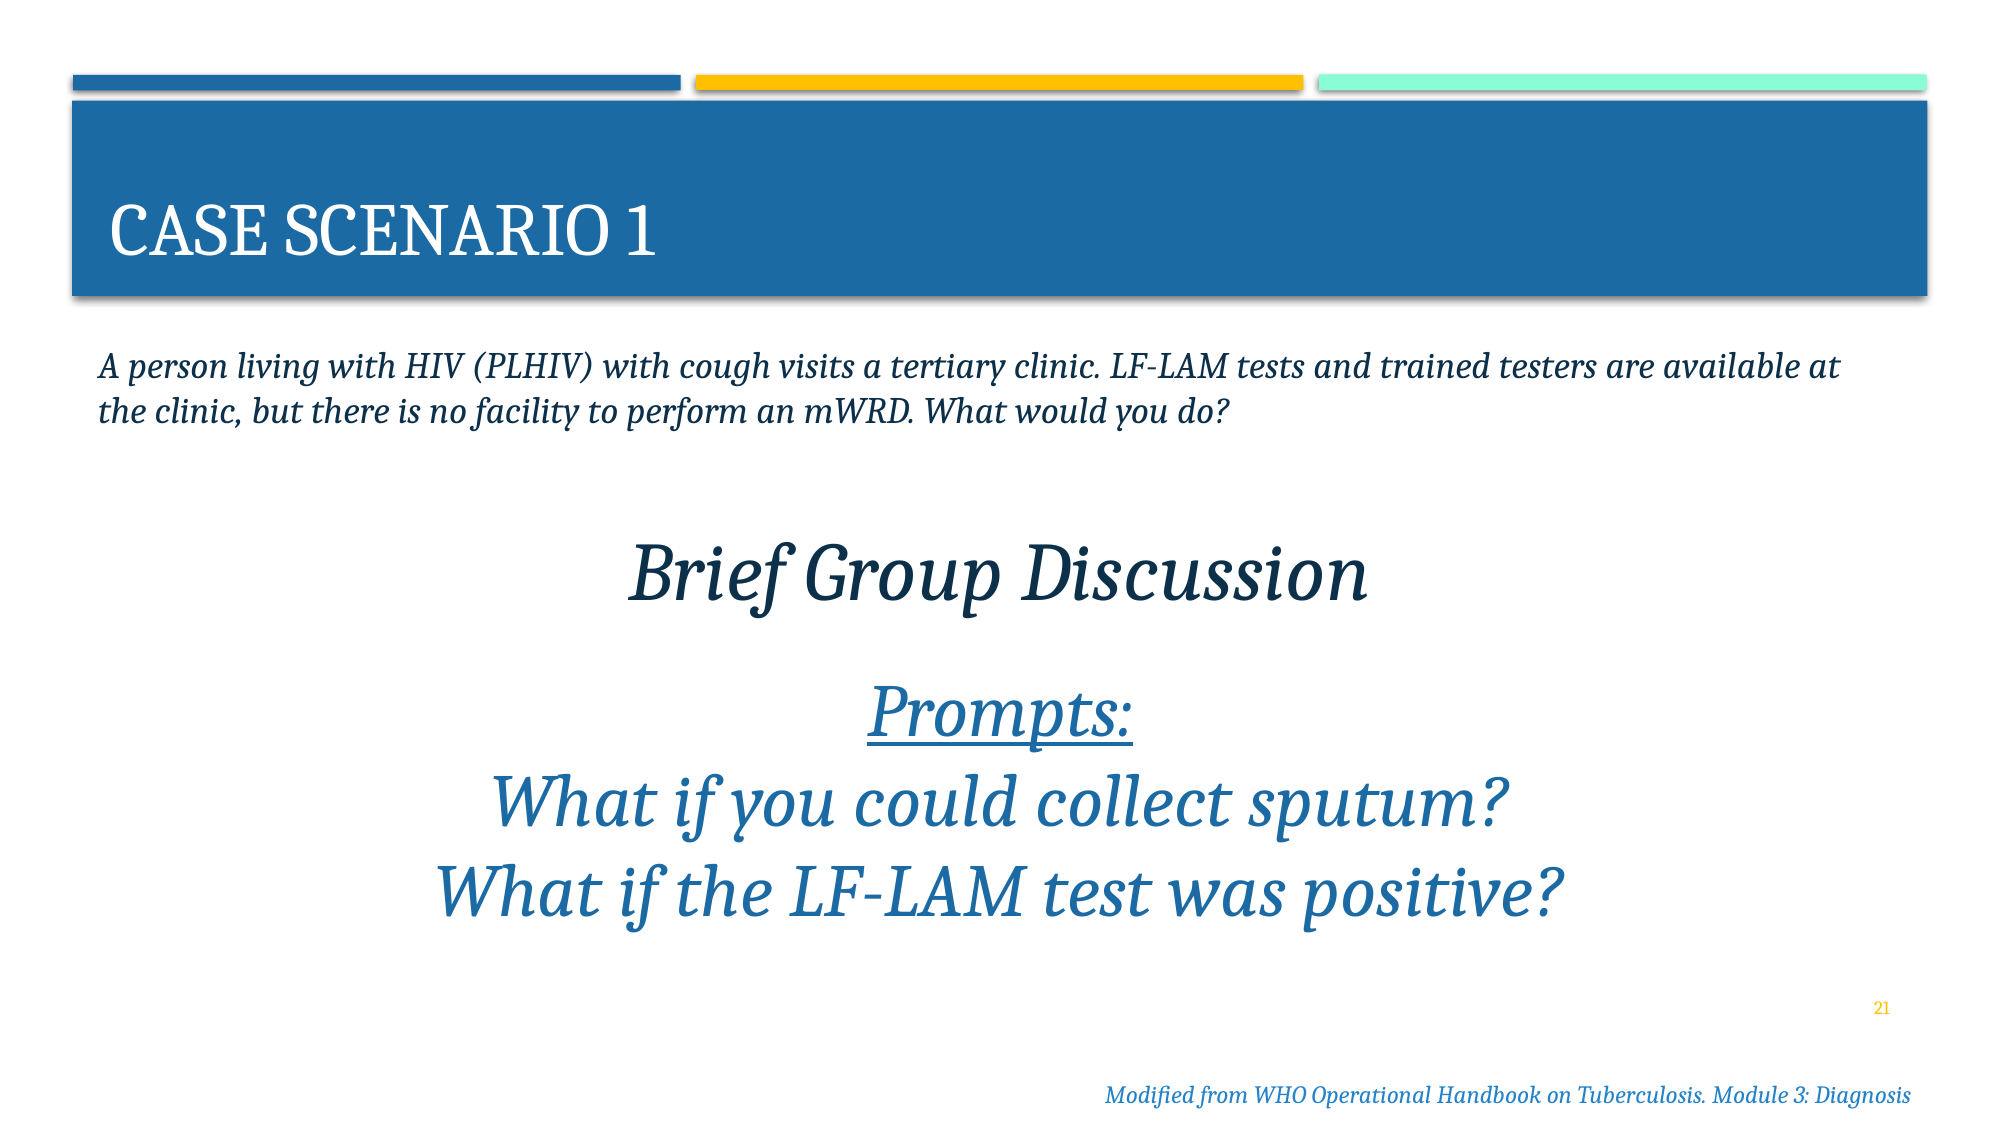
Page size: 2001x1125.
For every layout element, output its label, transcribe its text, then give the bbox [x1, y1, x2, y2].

title Case scenario 1 [95, 112, 1881, 279]
list A person living with HIV (PLHIV) with cough visits a tertiary clinic. LF-LAM tests and trained testers are available at the clinic, but there is no facility to perform an mWRD. What would you do? [83, 313, 1893, 523]
text_box Modified from WHO Operational Handbook on Tuberculosis. Module 3: Diagnosis [1089, 1071, 1928, 1117]
text_box Brief Group Discussion Prompts: What if you could collect sputum? What if the LF-LAM test was positive? [314, 509, 1686, 939]
slide_number 21 [1732, 977, 1905, 1037]
